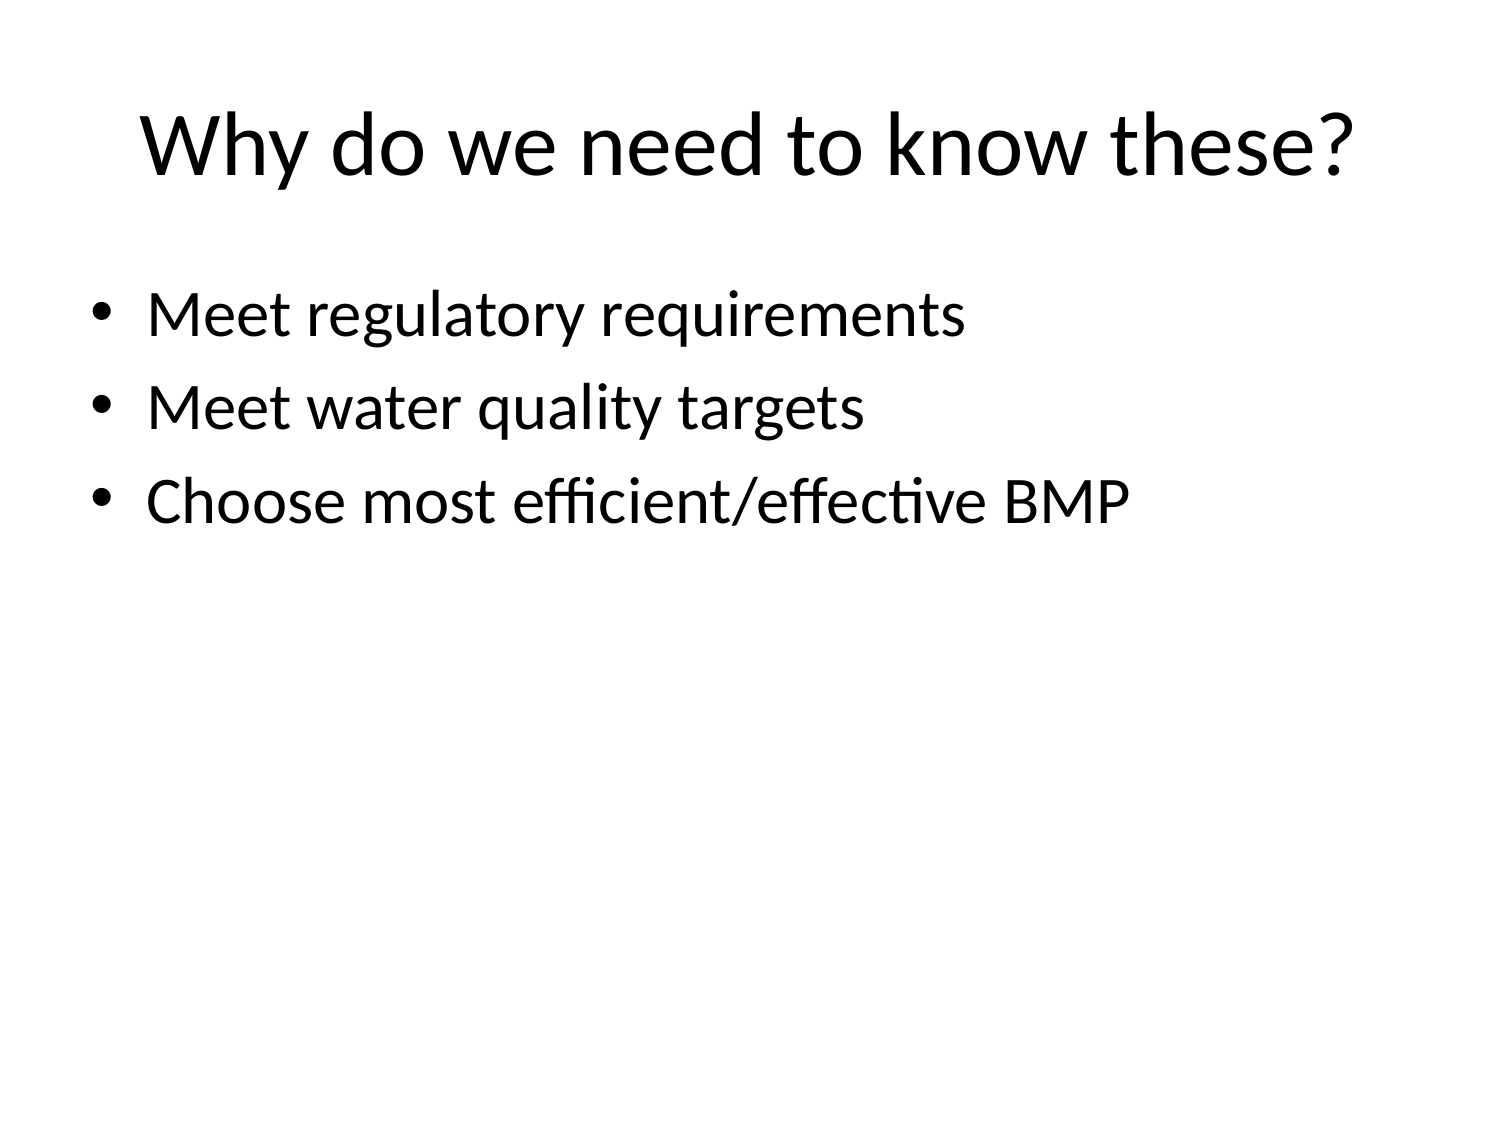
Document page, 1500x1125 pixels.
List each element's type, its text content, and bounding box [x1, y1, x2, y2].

title Why do we need to know these? [75, 45, 1425, 233]
list Meet regulatory requirements Meet water quality targets Choose most efficient/effective BMP [75, 262, 1425, 1005]
